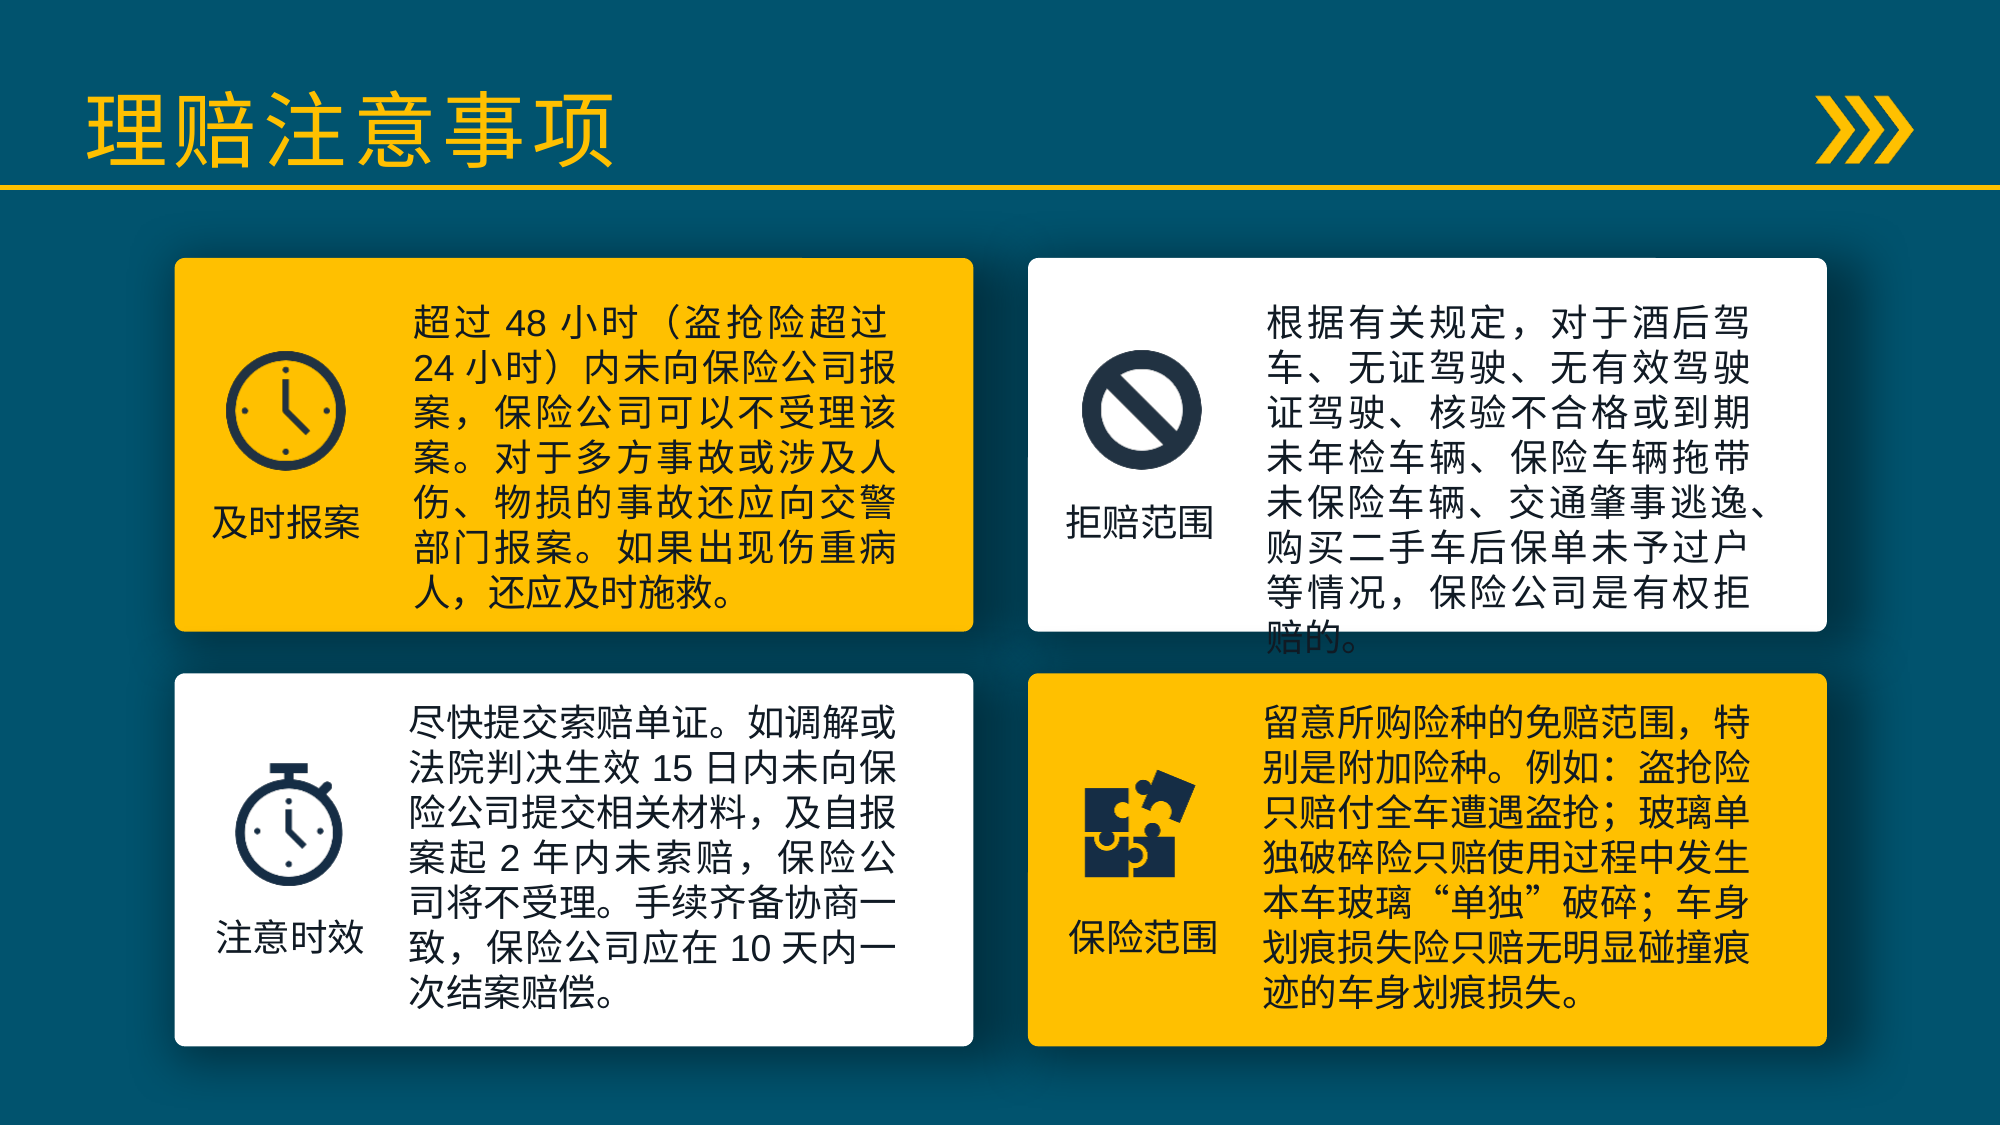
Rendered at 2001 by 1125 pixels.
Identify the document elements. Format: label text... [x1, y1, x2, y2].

picture [1875, 96, 1913, 163]
picture [1066, 334, 1217, 485]
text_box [195, 335, 378, 553]
text_box 留意所购险种的免赔范围，特别是附加险种。例如：盗抢险只赔付全车遭遇盗抢；玻璃单独破碎险只赔使用过程中发生本车玻璃“单独”破碎；车身划痕损失险只赔无明显碰撞痕迹的车身划痕损失。 [1247, 691, 1766, 1022]
text_box 拒赔范围 [1050, 491, 1230, 552]
text_box 保险范围 [1053, 906, 1234, 967]
text_box [1026, 672, 1828, 1048]
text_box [199, 749, 382, 967]
picture [1064, 749, 1215, 900]
text_box 超过48小时（盗抢险超过24小时）内未向保险公司报案，保险公司可以不受理该案。对于多方事故或涉及人伤、物损的事故还应向交警部门报案。如果出现伤重病人，还应及时施救。 [398, 291, 912, 622]
text_box 根据有关规定，对于酒后驾车、无证驾驶、无有效驾驶证驾驶、核验不合格或到期未年检车辆、保险车辆拖带未保险车辆、交通肇事逃逸、购买二手车后保单未予过户等情况，保险公司是有权拒赔的。 [1252, 291, 1766, 667]
picture [1846, 96, 1884, 163]
text_box [173, 256, 975, 633]
picture [1817, 96, 1855, 163]
text_box 尽快提交索赔单证。如调解或法院判决生效15日内未向保险公司提交相关材料，及自报案起2年内未索赔，保险公司将不受理。手续齐备协商一致，保险公司应在10天内一次结案赔偿。 [394, 691, 912, 1022]
text_box [173, 672, 975, 1048]
text_box [1026, 256, 1828, 633]
text_box 理赔注意事项 [69, 70, 631, 185]
